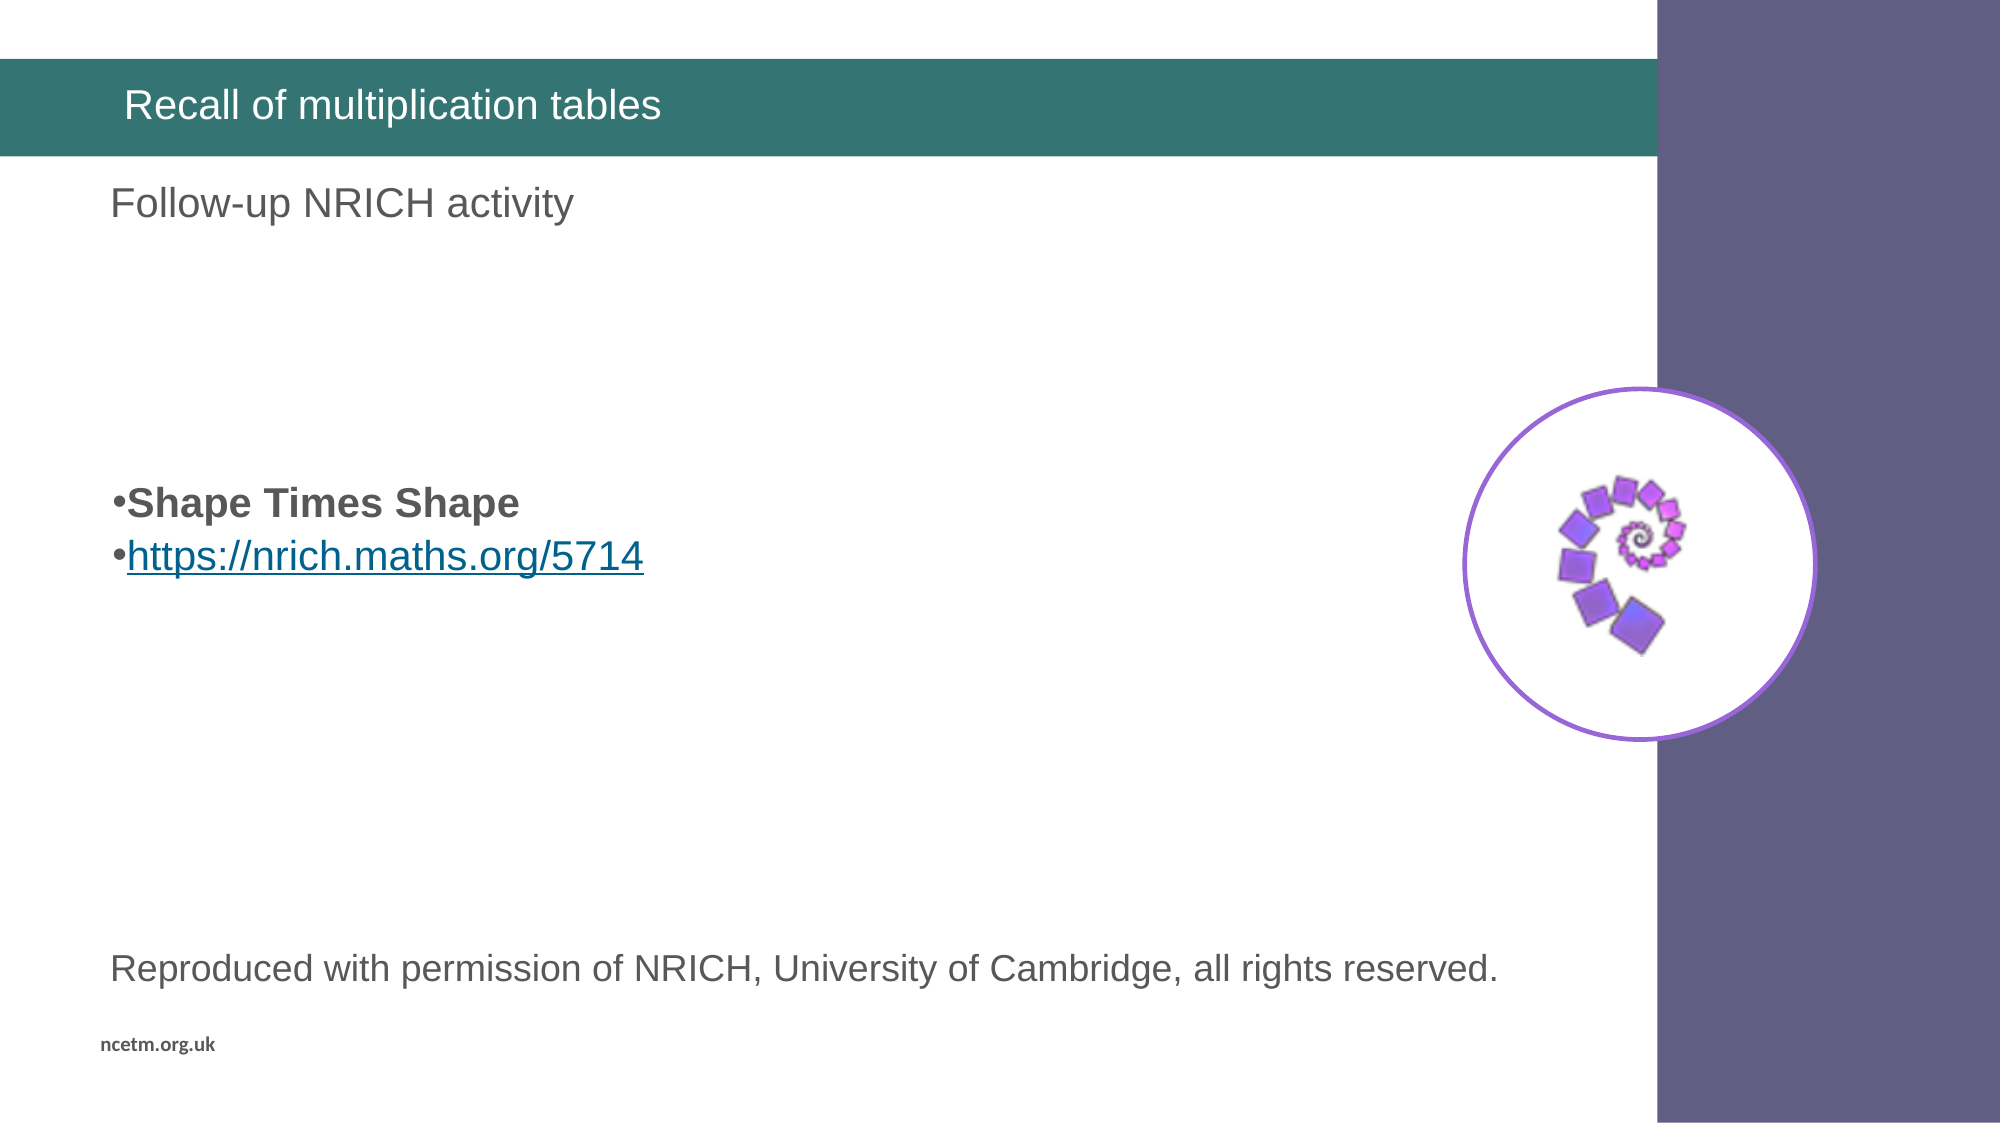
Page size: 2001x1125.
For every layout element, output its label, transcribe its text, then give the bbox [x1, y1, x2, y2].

title Recall of multiplication tables [97, 76, 1945, 147]
picture [1556, 468, 1720, 657]
list Shape Times Shape https://nrich.maths.org/5714 [97, 255, 1394, 772]
